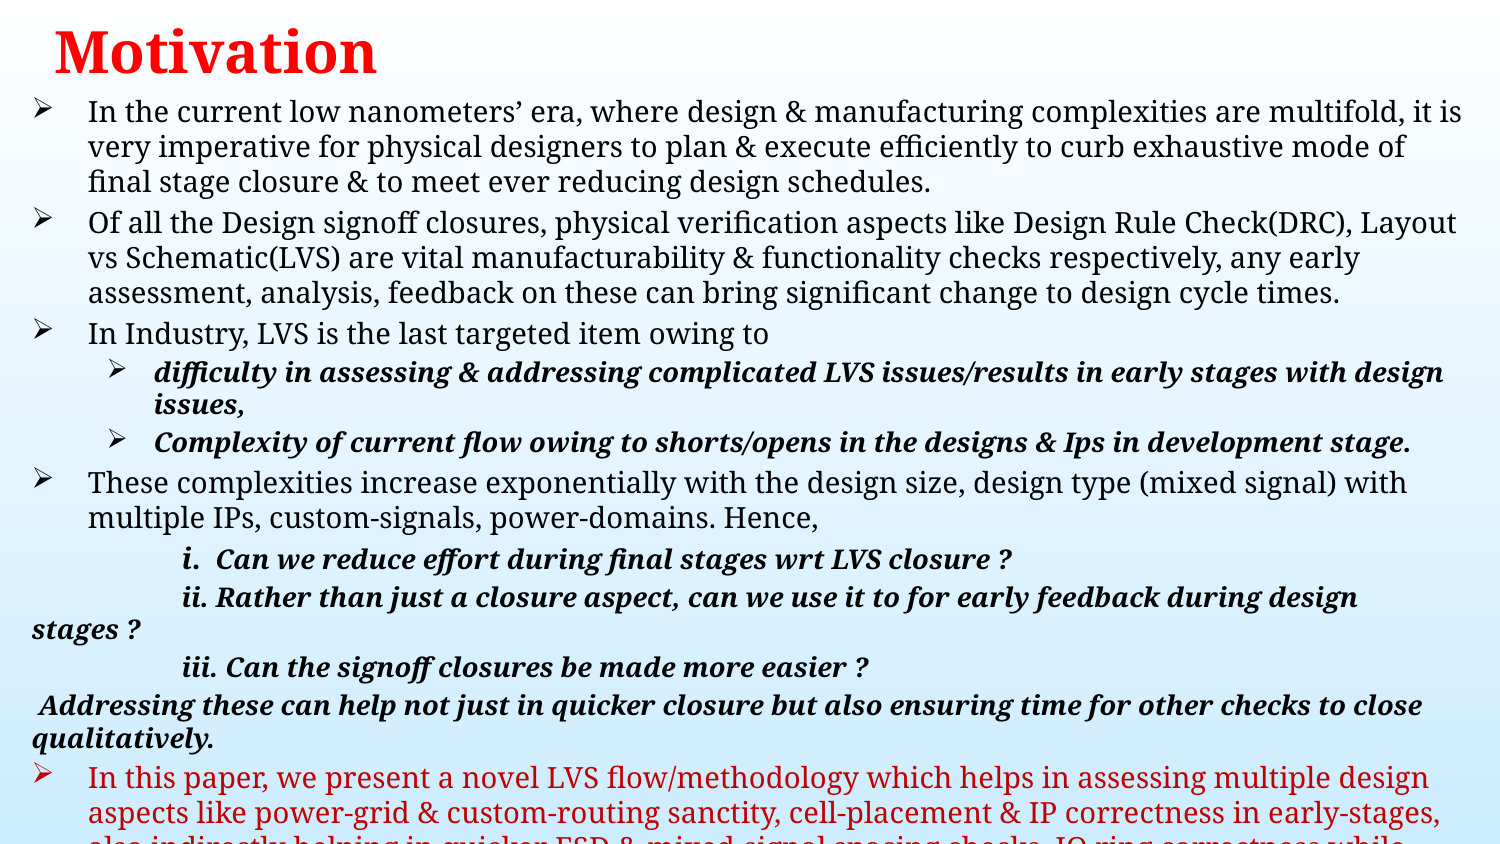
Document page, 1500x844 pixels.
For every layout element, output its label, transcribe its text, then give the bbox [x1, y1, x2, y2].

title Motivation [39, 0, 1427, 86]
text_box In the current low nanometers’ era, where design & manufacturing complexities are multifold, it is very imperative for physical designers to plan & execute efficiently to curb exhaustive mode of final stage closure & to meet ever reducing design schedules. Of all the Design signoff closures, physical verification aspects like Design Rule Check(DRC), Layout vs Schematic(LVS) are vital manufacturability & functionality checks respectively, any early assessment, analysis, feedback on these can bring significant change to design cycle times. In Industry, LVS is the last targeted item owing to difficulty in assessing & addressing complicated LVS issues/results in early stages with design issues, Complexity of current flow owing to shorts/opens in the designs & Ips in development stage. These complexities increase exponentially with the design size, design type (mixed signal) with multiple IPs, custom-signals, power-domains. Hence, i. Can we reduce effort during final stages wrt LVS closure ? ii. Rather than just a closure aspect, can we use it to for early feedback during design stages ? iii. Can the signoff closures be made more easier ? Addressing these can help not just in quicker closure but also ensuring time for other checks to close qualitatively. In this paper, we present a novel LVS flow/methodology which helps in assessing multiple design aspects like power-grid & custom-routing sanctity, cell-placement & IP correctness in early-stages, also indirectly helping in quicker ESD & mixed-signal spacing checks, IO ring correctness while overriding above complexities. [16, 86, 1490, 818]
